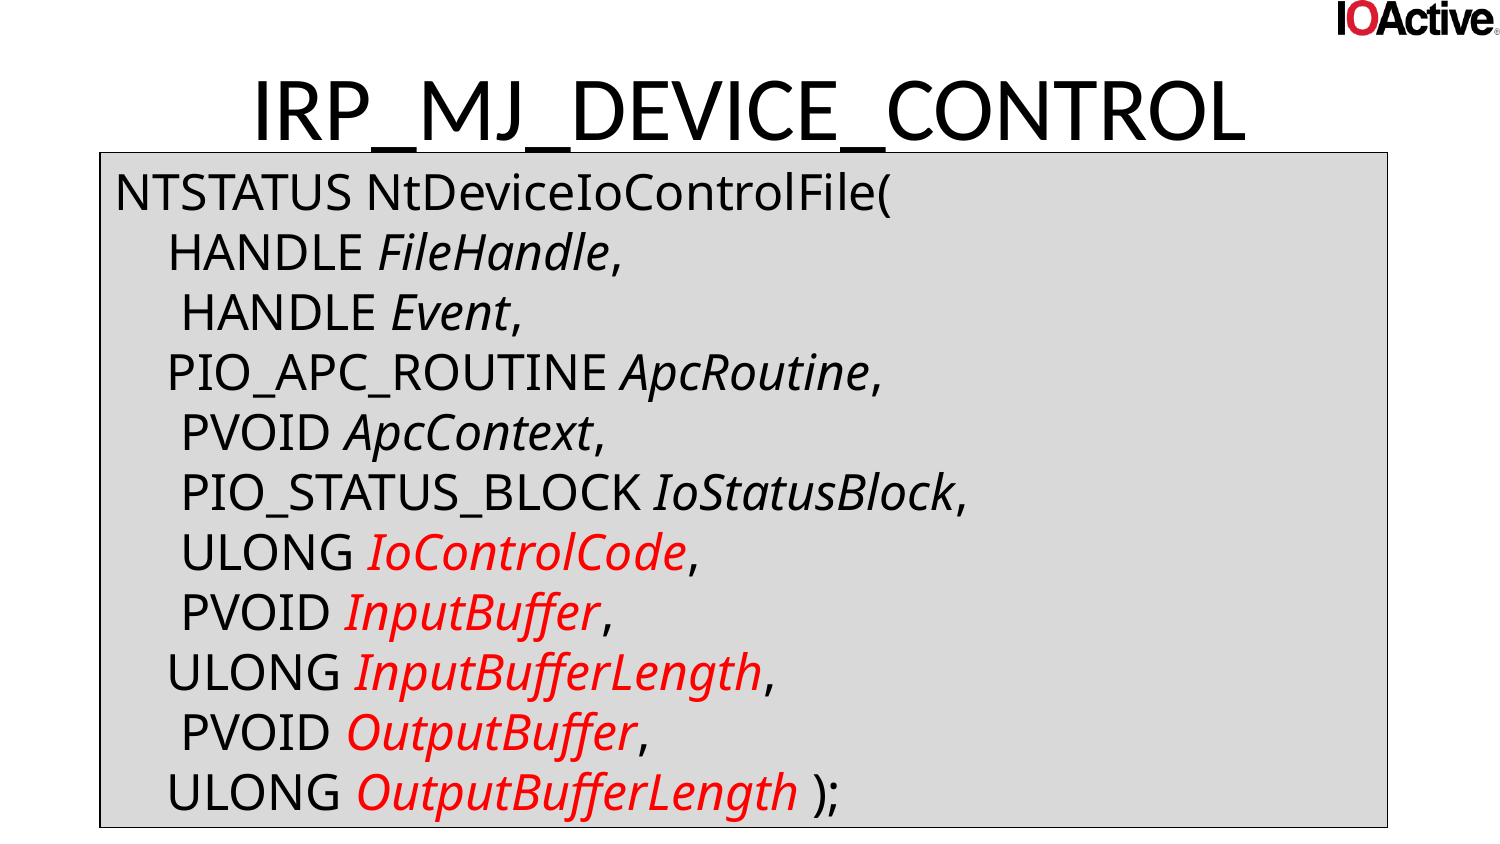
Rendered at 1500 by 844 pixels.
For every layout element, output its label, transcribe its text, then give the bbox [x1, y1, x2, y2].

text_box NTSTATUS NtDeviceIoControlFile( HANDLE FileHandle, HANDLE Event, PIO_APC_ROUTINE ApcRoutine, PVOID ApcContext, PIO_STATUS_BLOCK IoStatusBlock, ULONG IoControlCode, PVOID InputBuffer, ULONG InputBufferLength, PVOID OutputBuffer, ULONG OutputBufferLength ); [99, 152, 1388, 828]
picture [1337, 0, 1500, 36]
title IRP_MJ_DEVICE_CONTROL [75, 33, 1425, 175]
